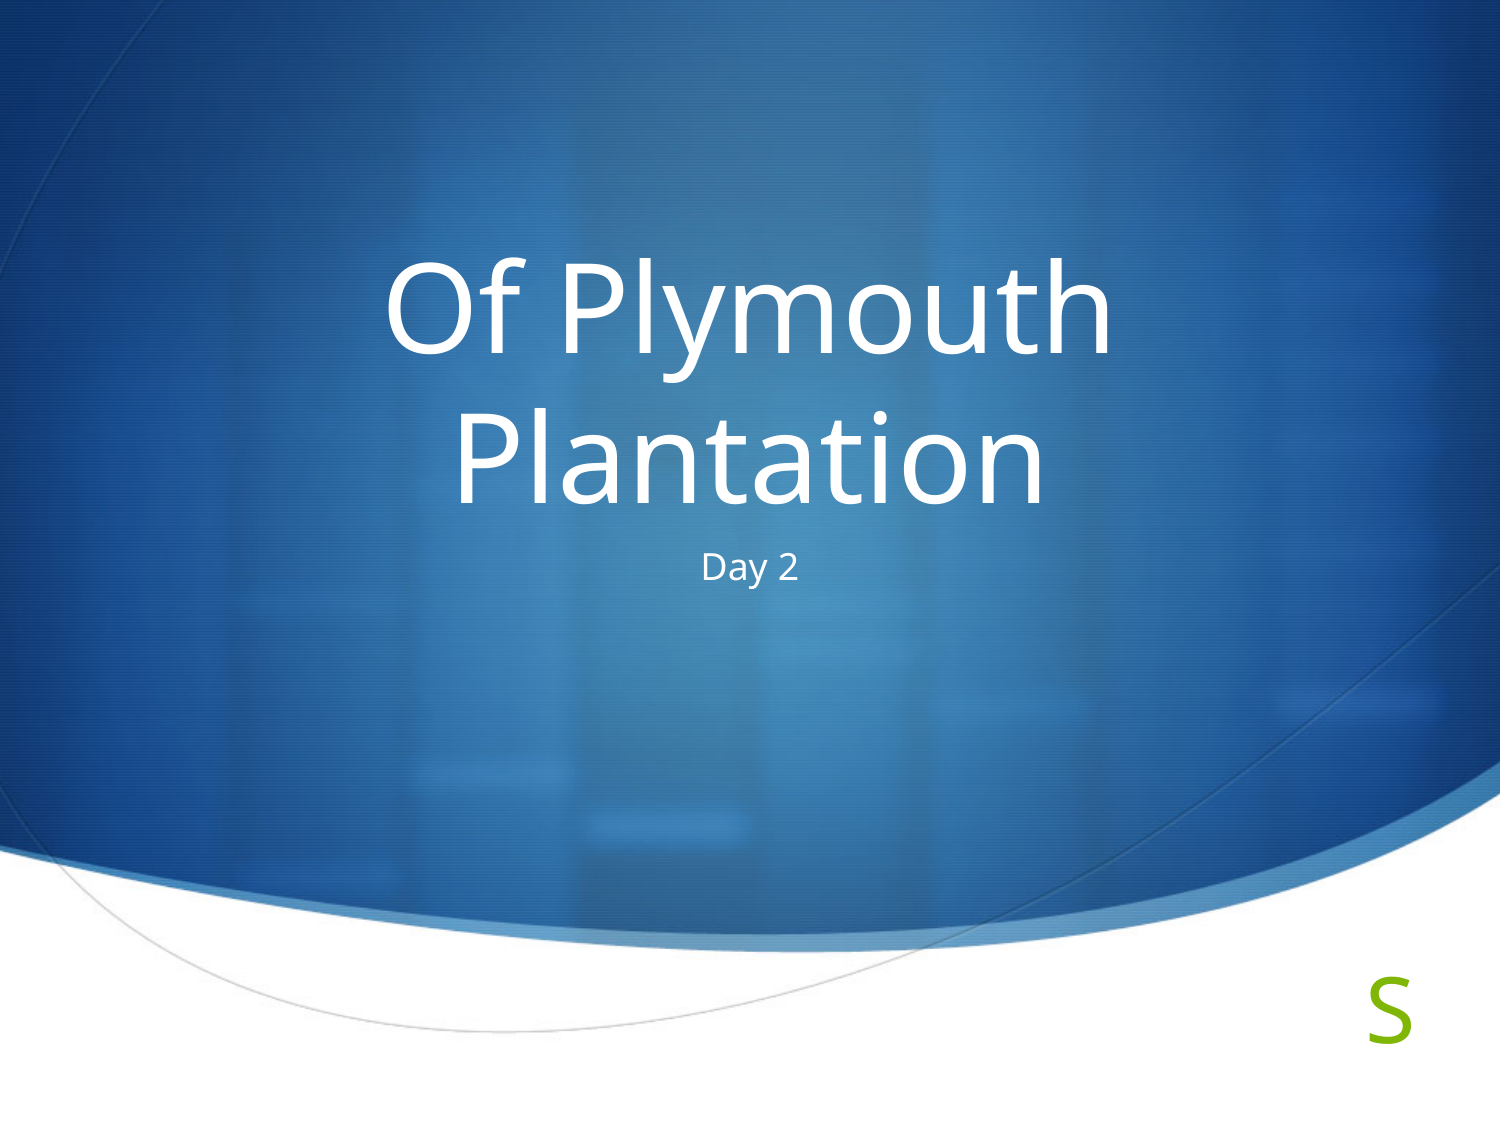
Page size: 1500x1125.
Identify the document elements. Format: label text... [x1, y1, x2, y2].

picture [0, 0, 1500, 1125]
title Of Plymouth Plantation [75, 212, 1425, 529]
subtitle Day 2 [75, 542, 1425, 718]
